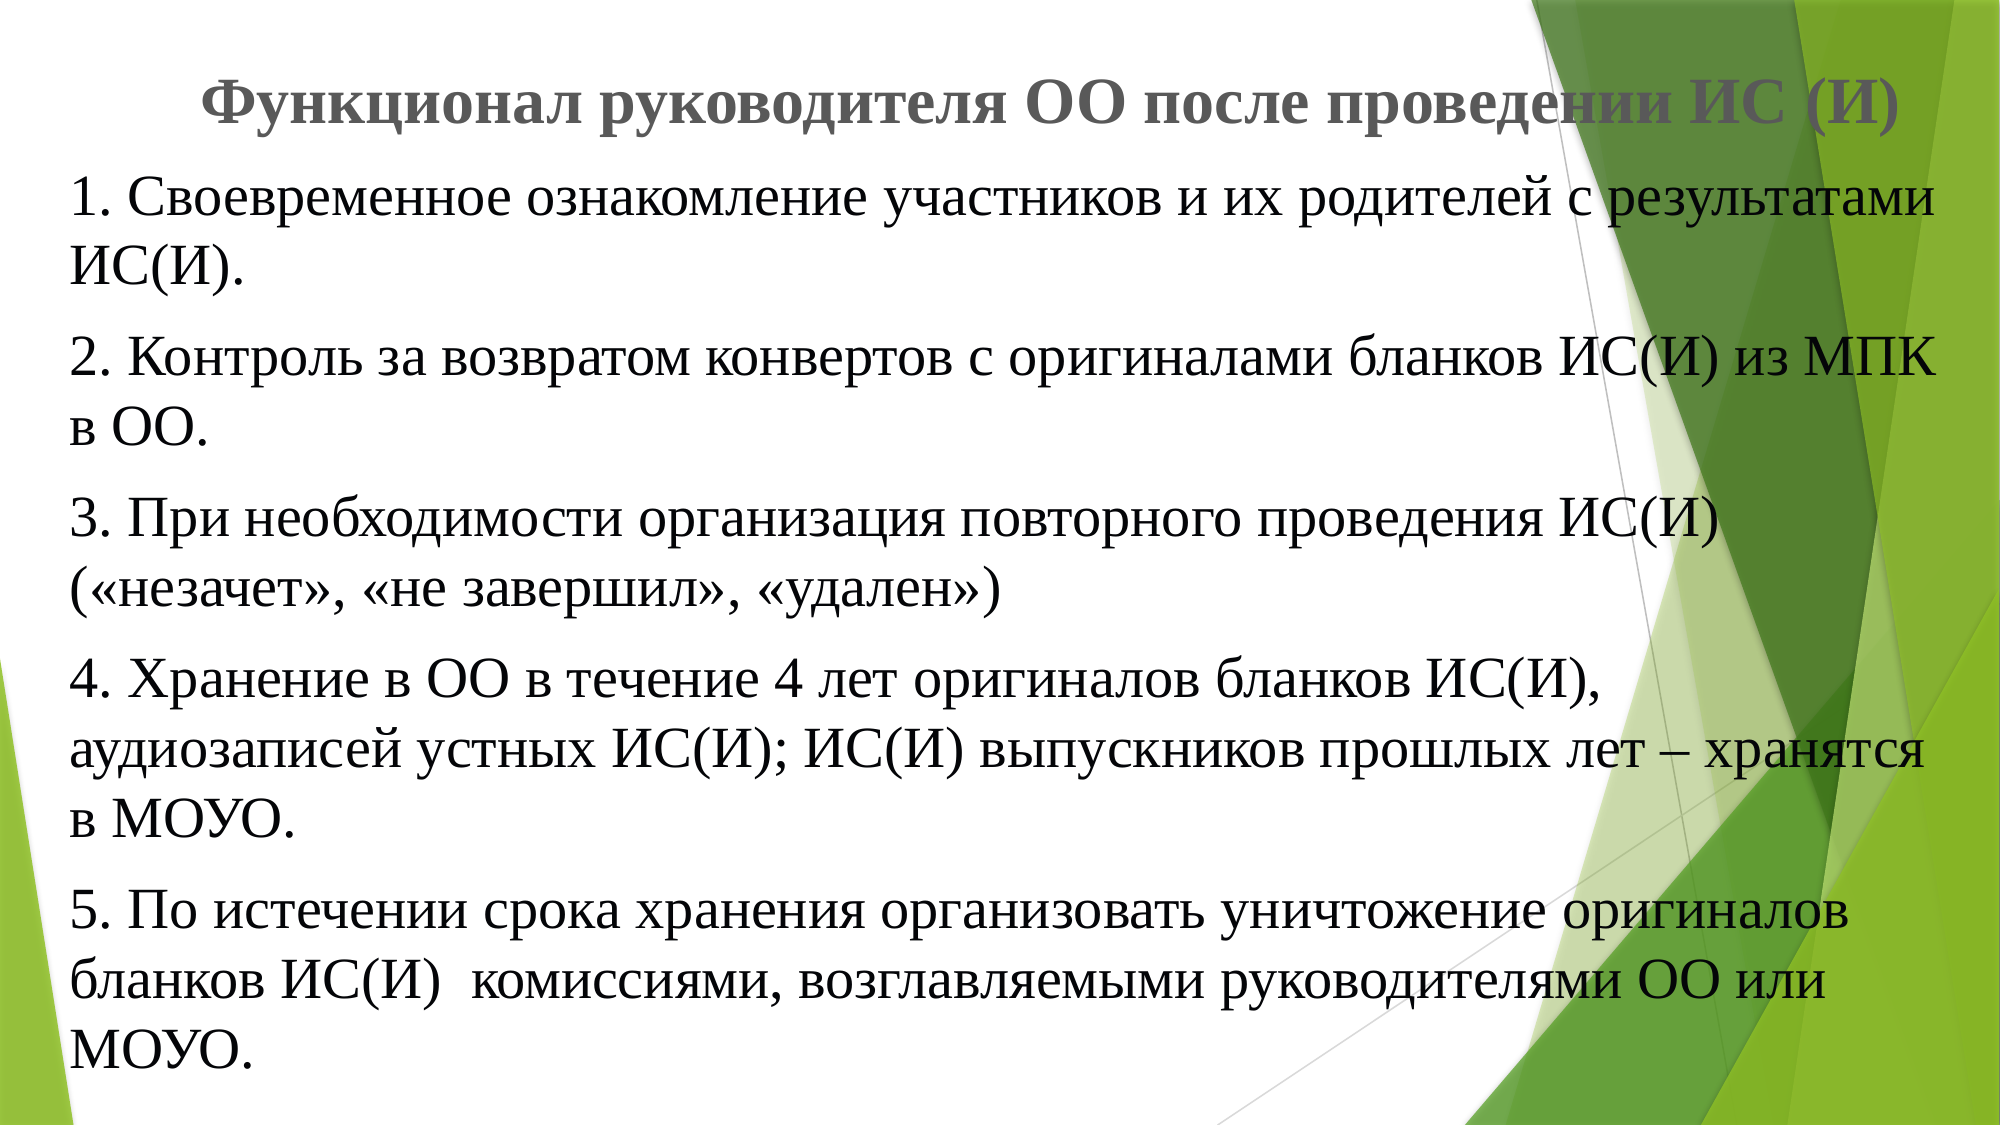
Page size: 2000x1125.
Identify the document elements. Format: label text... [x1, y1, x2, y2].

list 1. Своевременное ознакомление участников и их родителей с результатами ИС(И). 2. Контроль за возвратом конвертов с оригиналами бланков ИС(И) из МПК в ОО. 3. При необходимости организация повторного проведения ИС(И) («незачет», «не завершил», «удален») 4. Хранение в ОО в течение 4 лет оригиналов бланков ИС(И), аудиозаписей устных ИС(И); ИС(И) выпускников прошлых лет – хранятся в МОУО. 5. По истечении срока хранения организовать уничтожение оригиналов бланков ИС(И) комиссиями, возглавляемыми руководителями ОО или МОУО. [54, 149, 1957, 1000]
title Функционал руководителя ОО после проведении ИС (И) [172, 50, 1947, 145]
